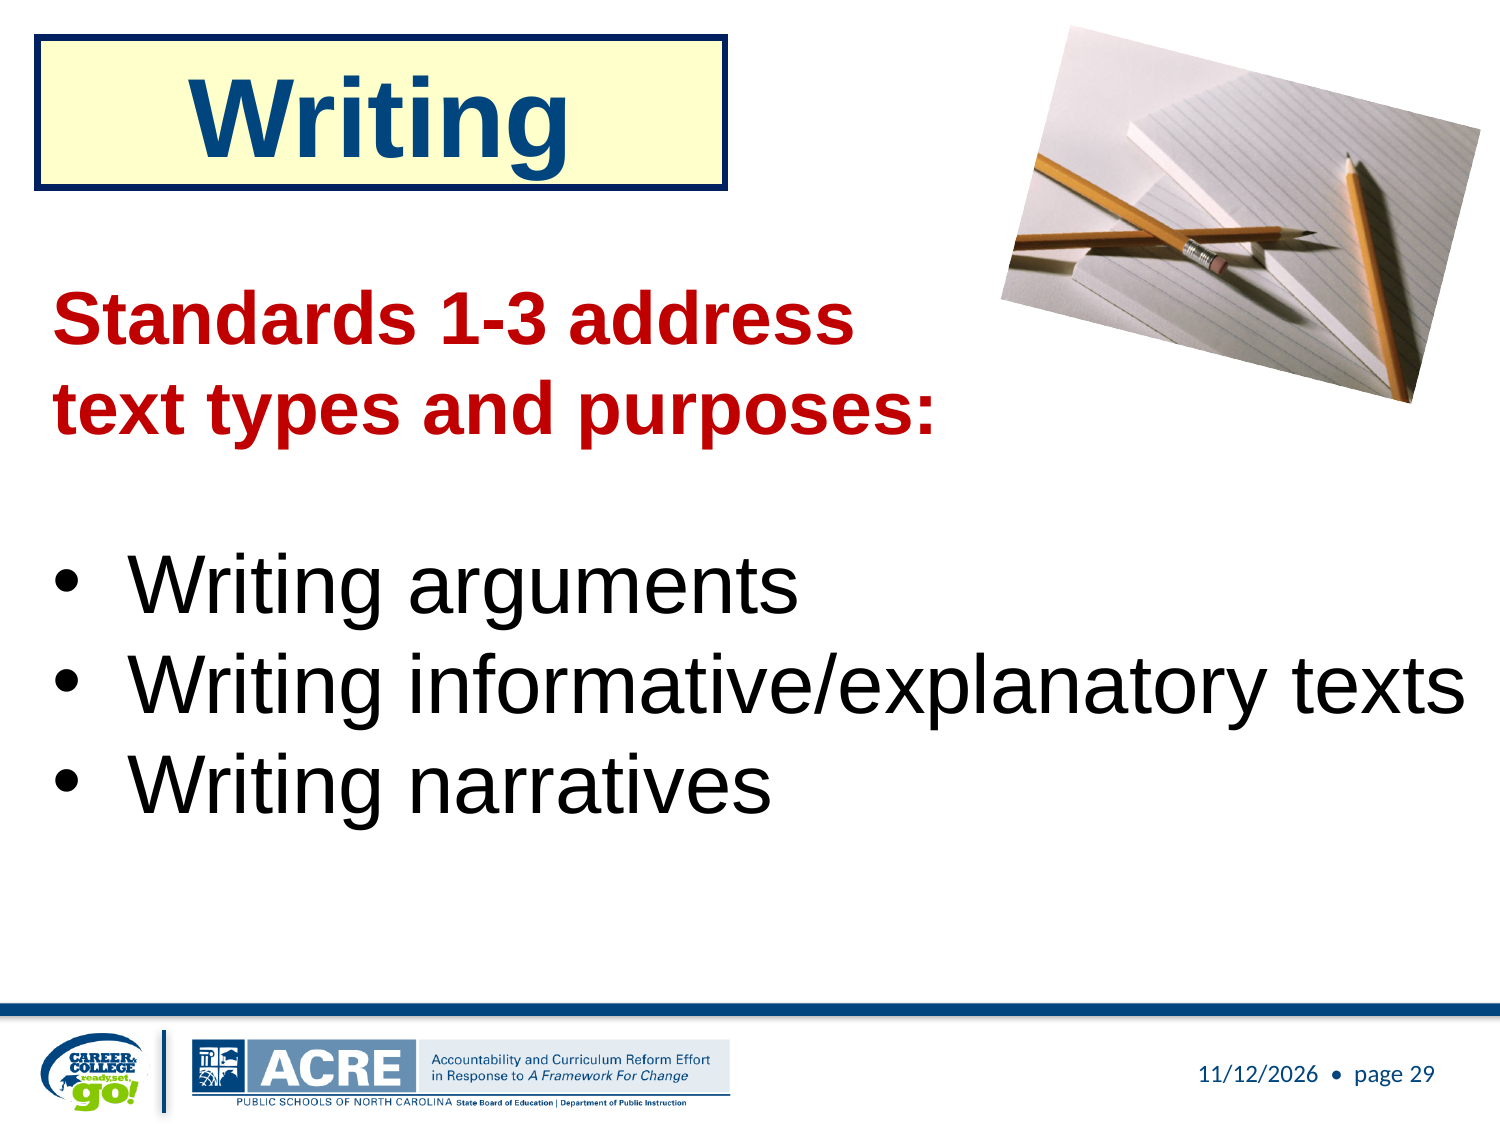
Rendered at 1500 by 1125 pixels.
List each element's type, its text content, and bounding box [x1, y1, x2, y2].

picture [37, 1029, 152, 1115]
picture [174, 1017, 744, 1125]
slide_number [1137, 1042, 1450, 1103]
title Writing [37, 37, 726, 188]
picture [1001, 25, 1480, 403]
text_box Standards 1-3 address text types and purposes: Writing arguments Writing informative/explanatory texts Writing narratives [37, 262, 1500, 838]
